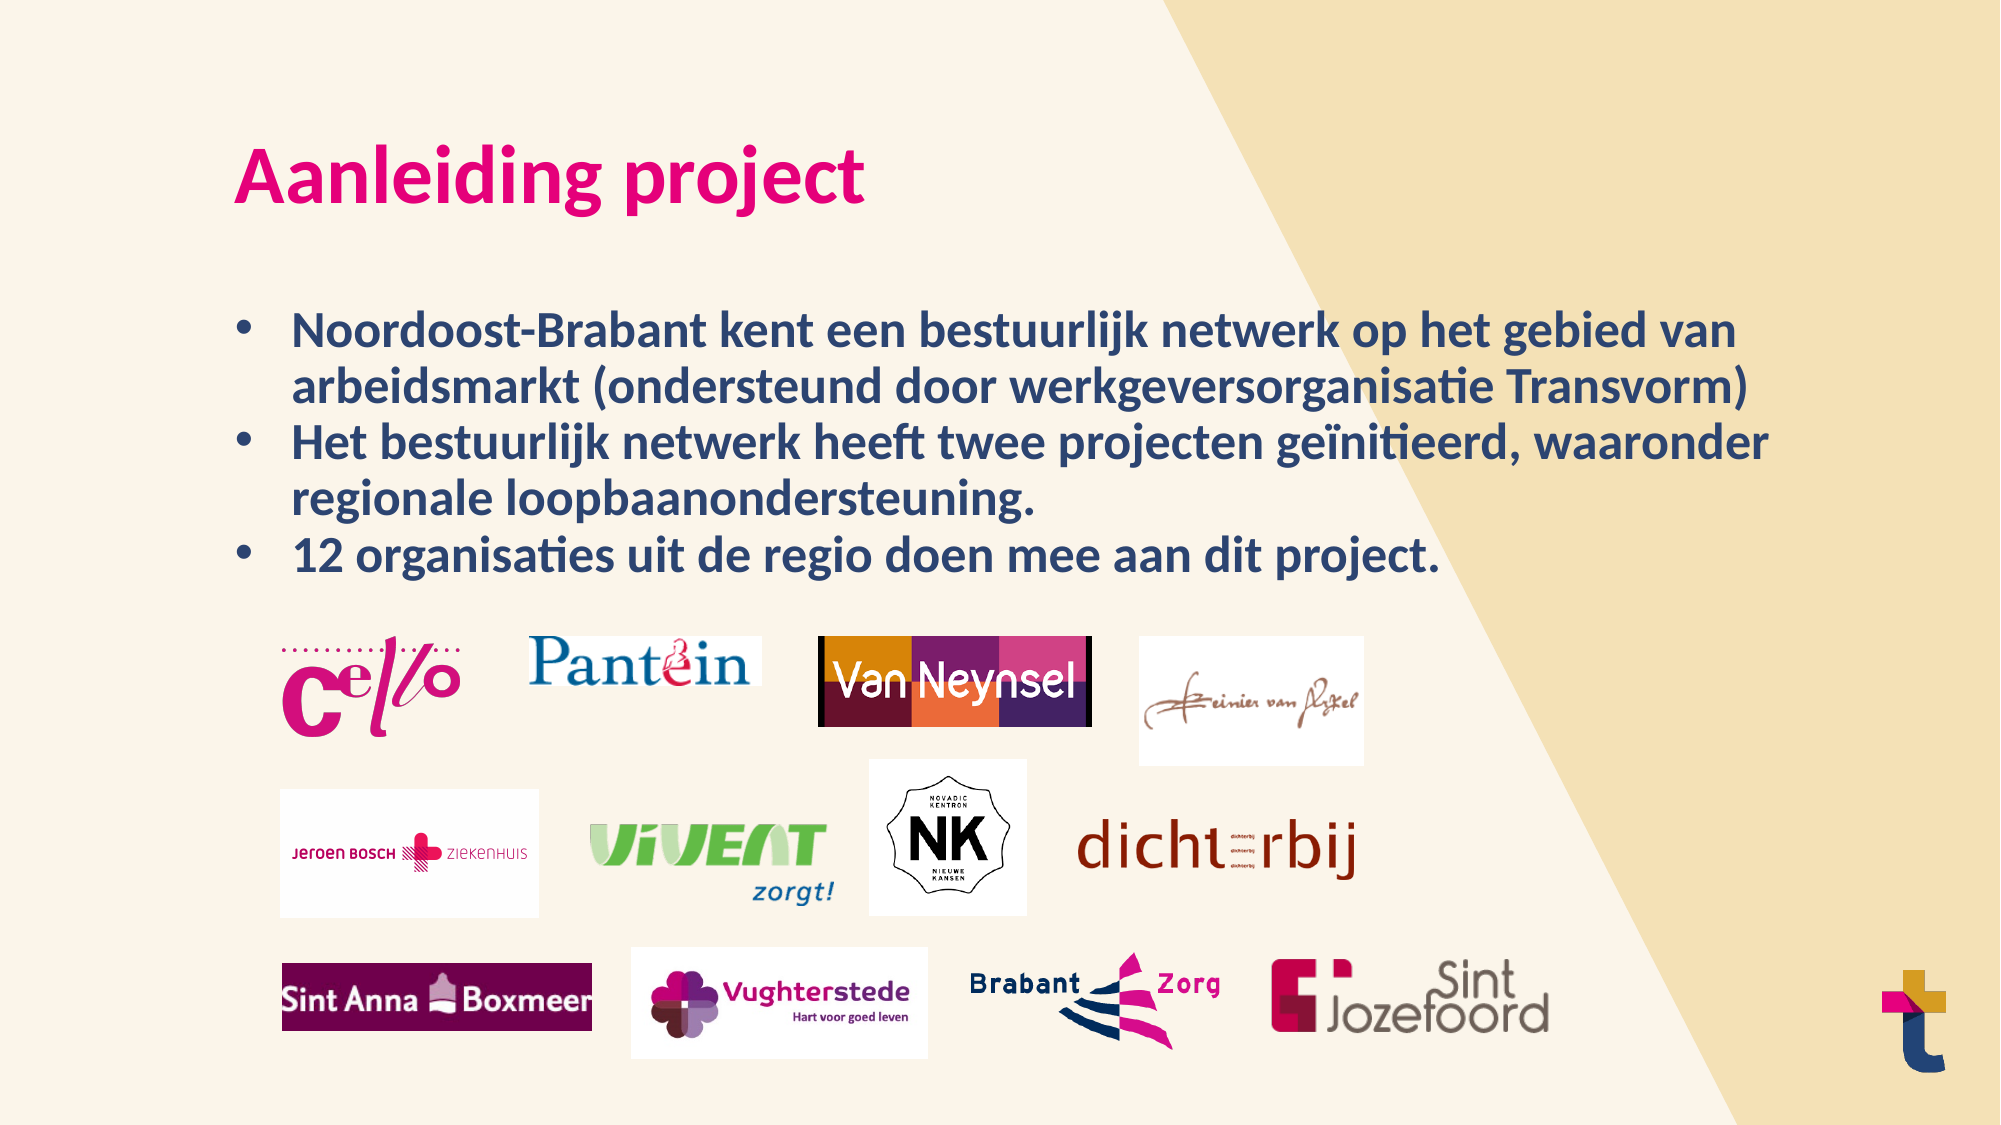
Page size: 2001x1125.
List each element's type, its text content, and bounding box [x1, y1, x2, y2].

picture [586, 819, 836, 909]
picture [869, 759, 1027, 916]
list Noordoost-Brabant kent een bestuurlijk netwerk op het gebied van arbeidsmarkt (ondersteund door werkgeversorganisatie Transvorm) Het bestuurlijk netwerk heeft twee projecten geïnitieerd, waaronder regionale loopbaanondersteuning. 12 organisaties uit de regio doen mee aan dit project. [235, 301, 1786, 753]
picture [1078, 819, 1354, 880]
picture [1139, 636, 1364, 766]
picture [1863, 945, 1969, 1094]
picture [282, 636, 460, 737]
picture [282, 963, 592, 1031]
picture [631, 947, 928, 1059]
picture [529, 636, 762, 686]
title Aanleiding project [235, 147, 1786, 301]
picture [968, 952, 1222, 1050]
picture [280, 789, 539, 918]
picture [818, 636, 1092, 727]
picture [1262, 947, 1557, 1043]
